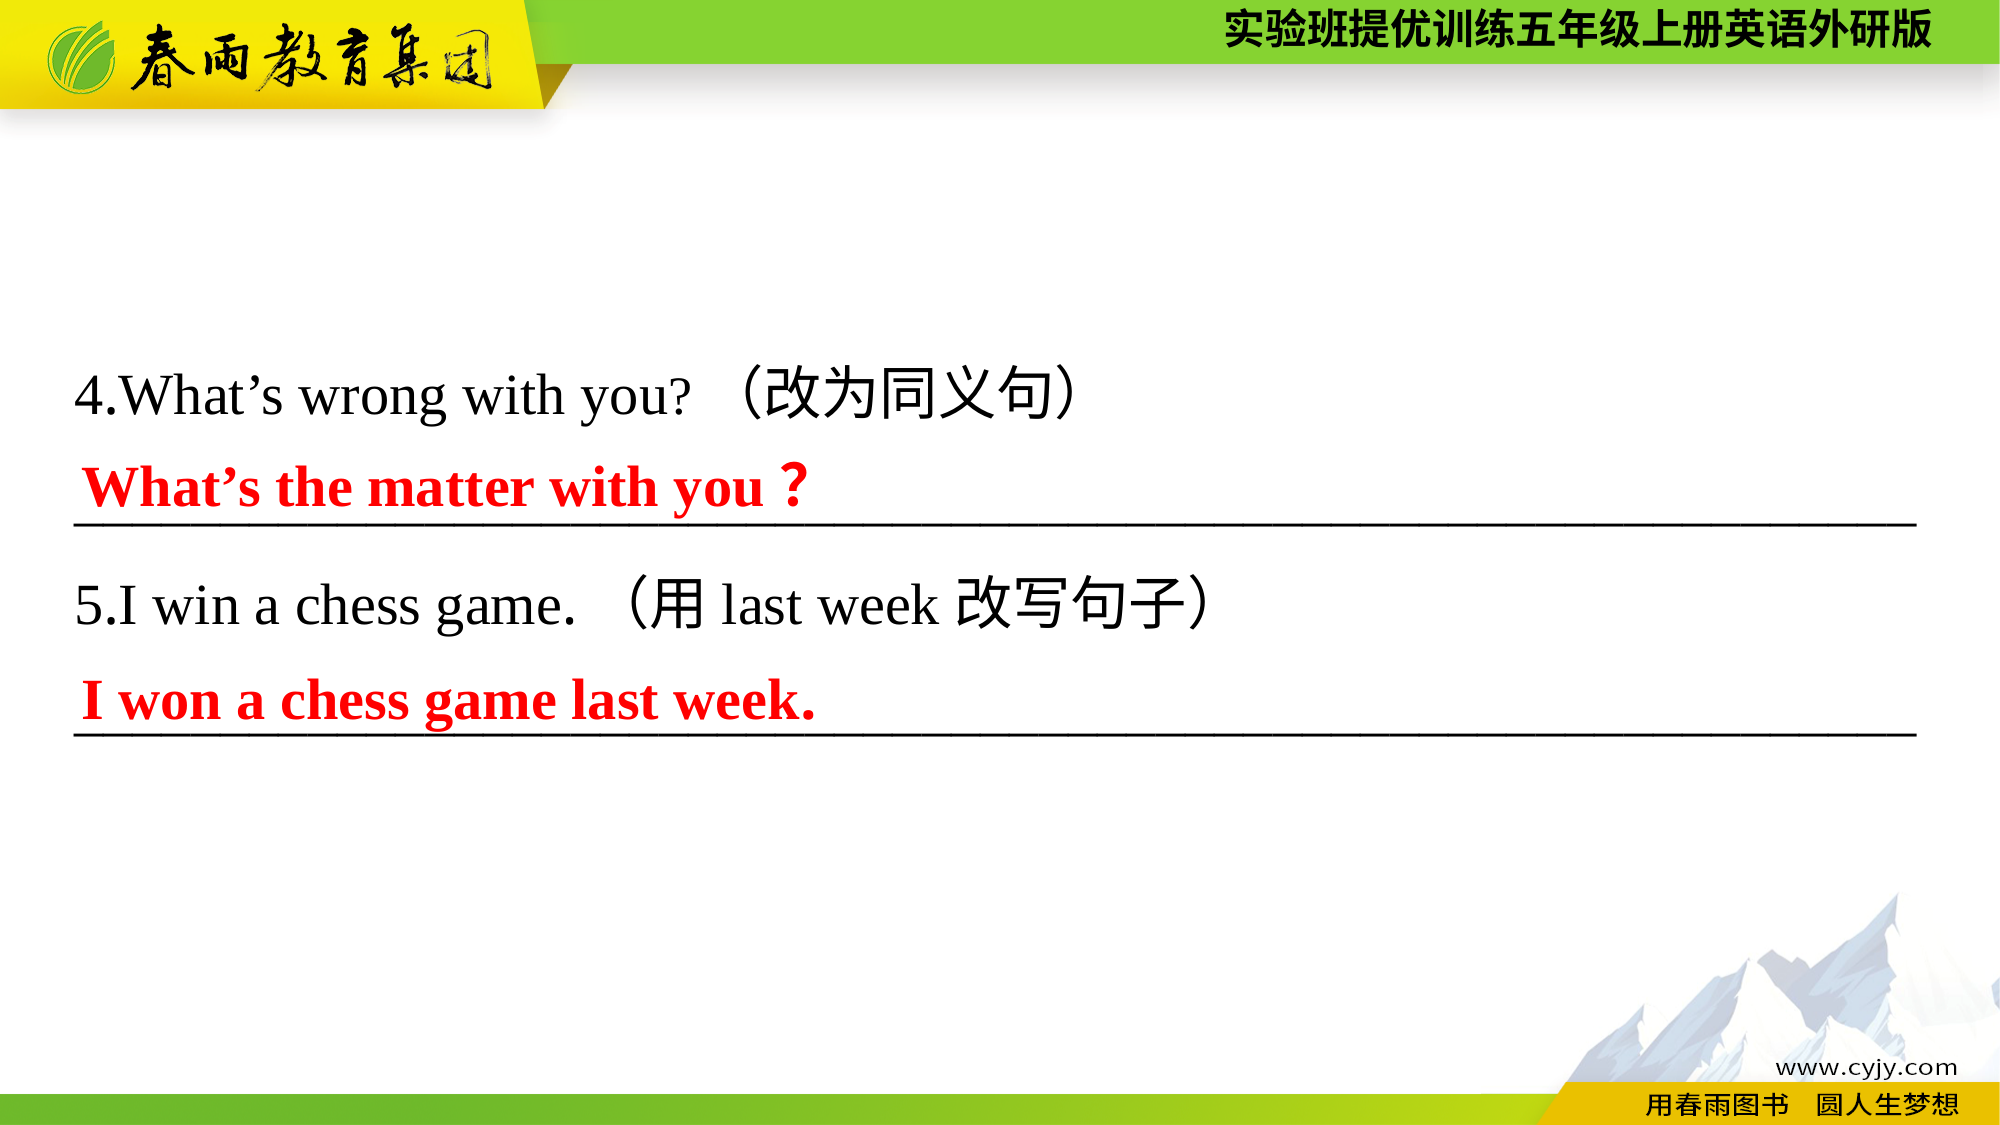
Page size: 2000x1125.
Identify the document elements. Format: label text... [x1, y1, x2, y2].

text_box What’s the matter with you？ [66, 405, 965, 526]
text_box I won a chess game last week. [66, 618, 846, 739]
list 4.What’s wrong with you?（改为同义句） _______________________________________________________________ 5.I win a chess game.（用last week改写句子） _______________________________________________________________ [59, 313, 1944, 740]
picture [0, 0, 2000, 1125]
